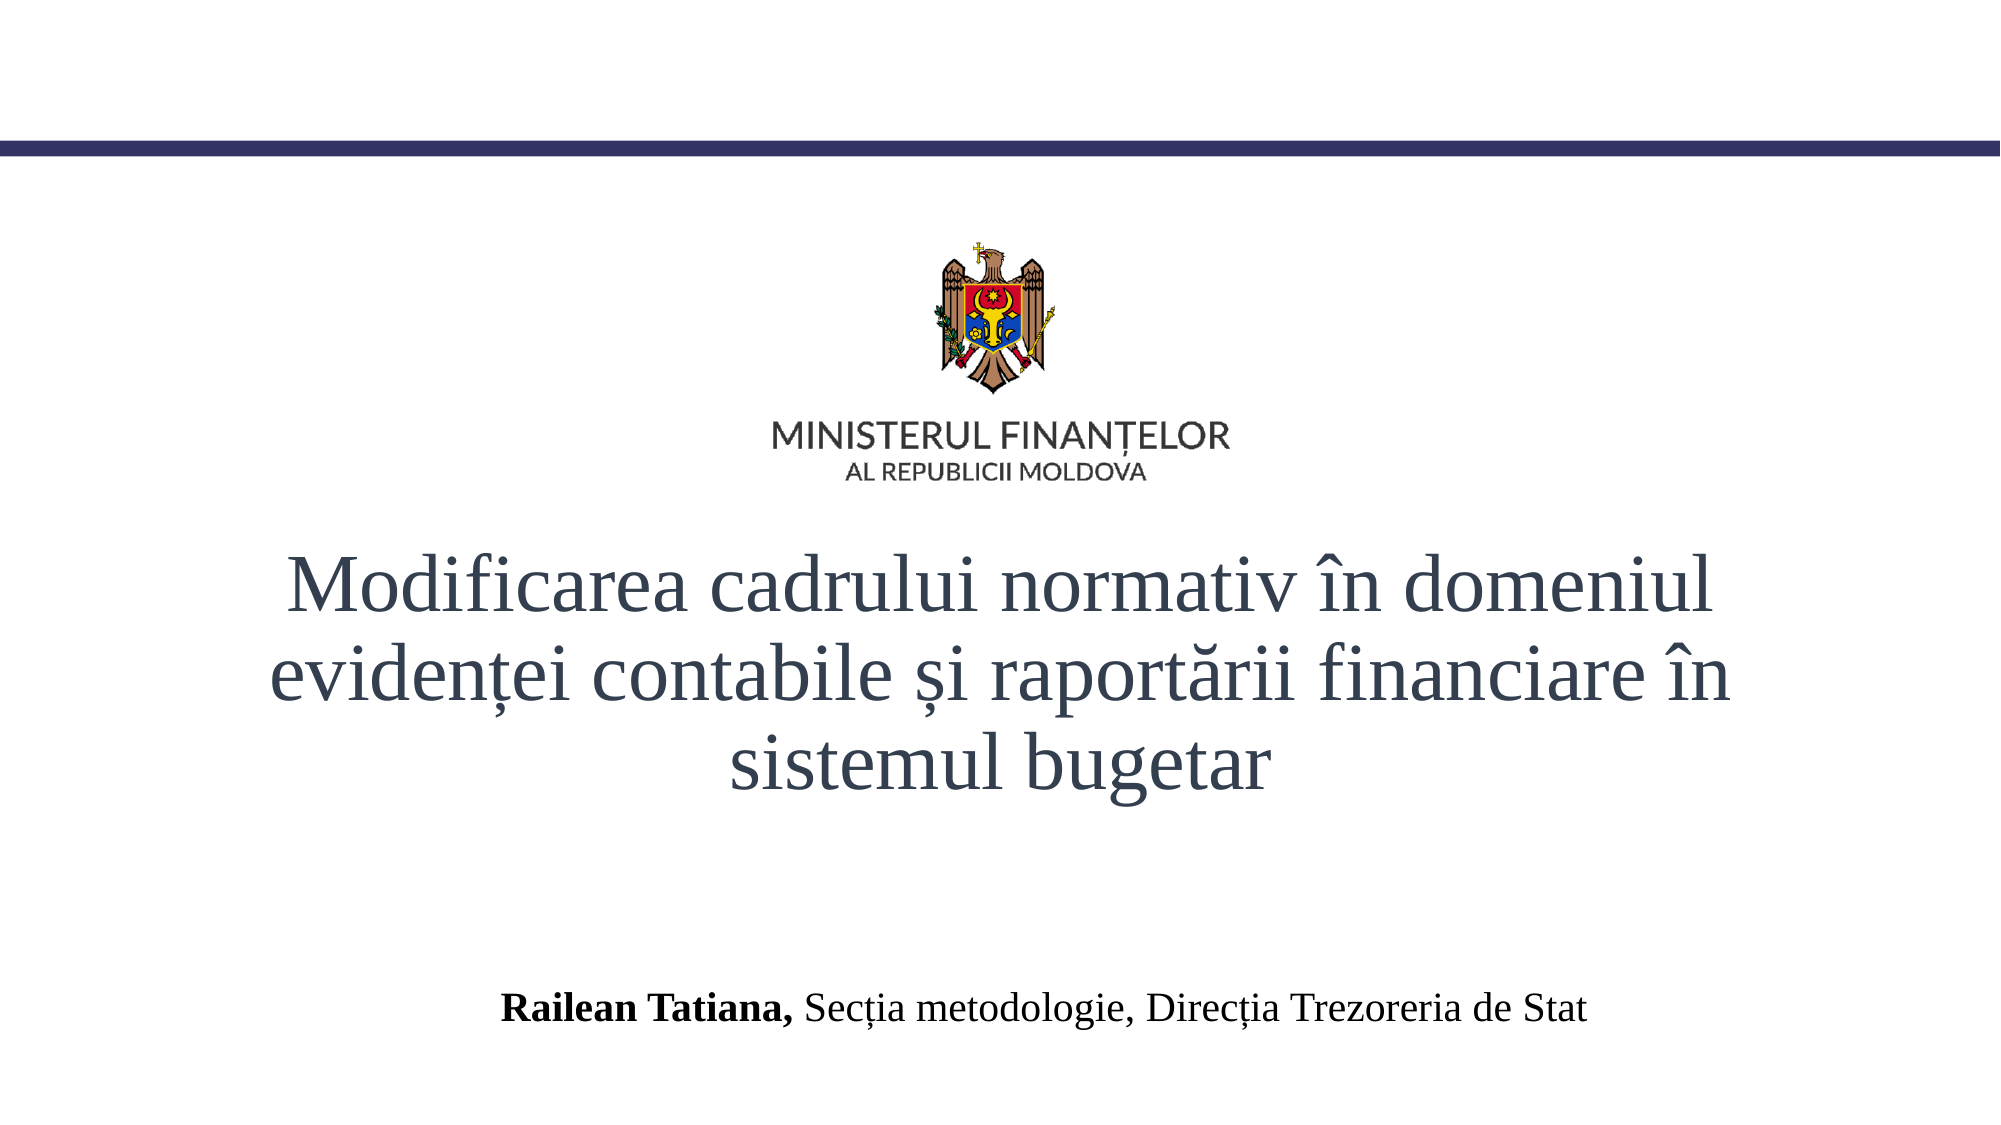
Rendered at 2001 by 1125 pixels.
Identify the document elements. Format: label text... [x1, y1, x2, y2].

text_box Railean Tatiana, Secția metodologie, Direcția Trezoreria de Stat [384, 972, 1705, 1038]
picture [773, 242, 1230, 481]
title Modificarea cadrului normativ în domeniul evidenței contabile și raportării financiare în sistemul bugetar [138, 532, 1864, 816]
